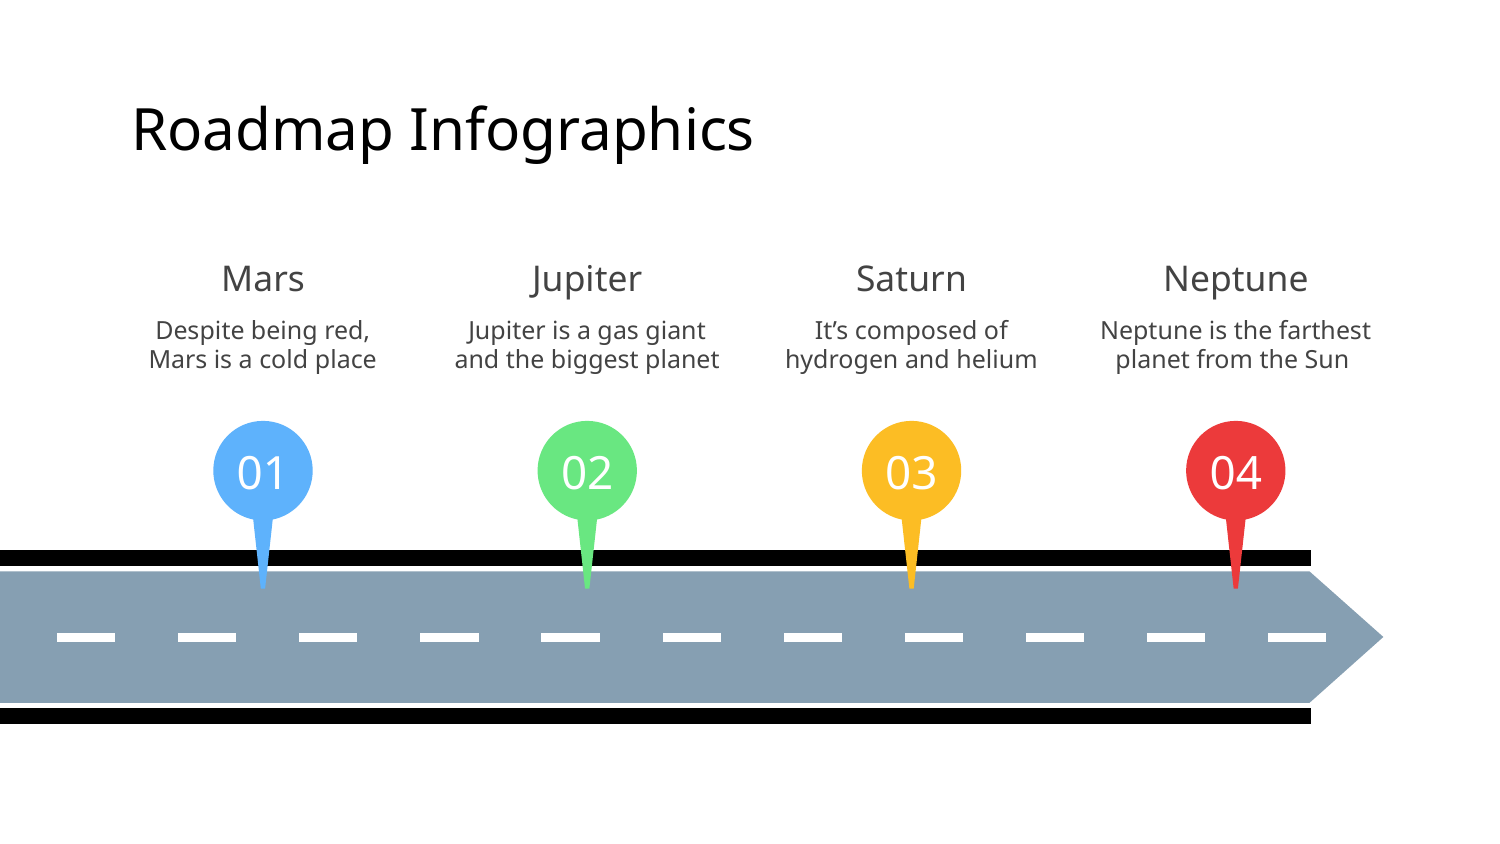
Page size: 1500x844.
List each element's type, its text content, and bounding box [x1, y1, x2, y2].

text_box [0, 550, 1384, 725]
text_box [1080, 241, 1391, 589]
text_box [108, 241, 418, 589]
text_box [432, 241, 743, 589]
title Roadmap Infographics [116, 88, 1384, 167]
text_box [756, 241, 1067, 589]
